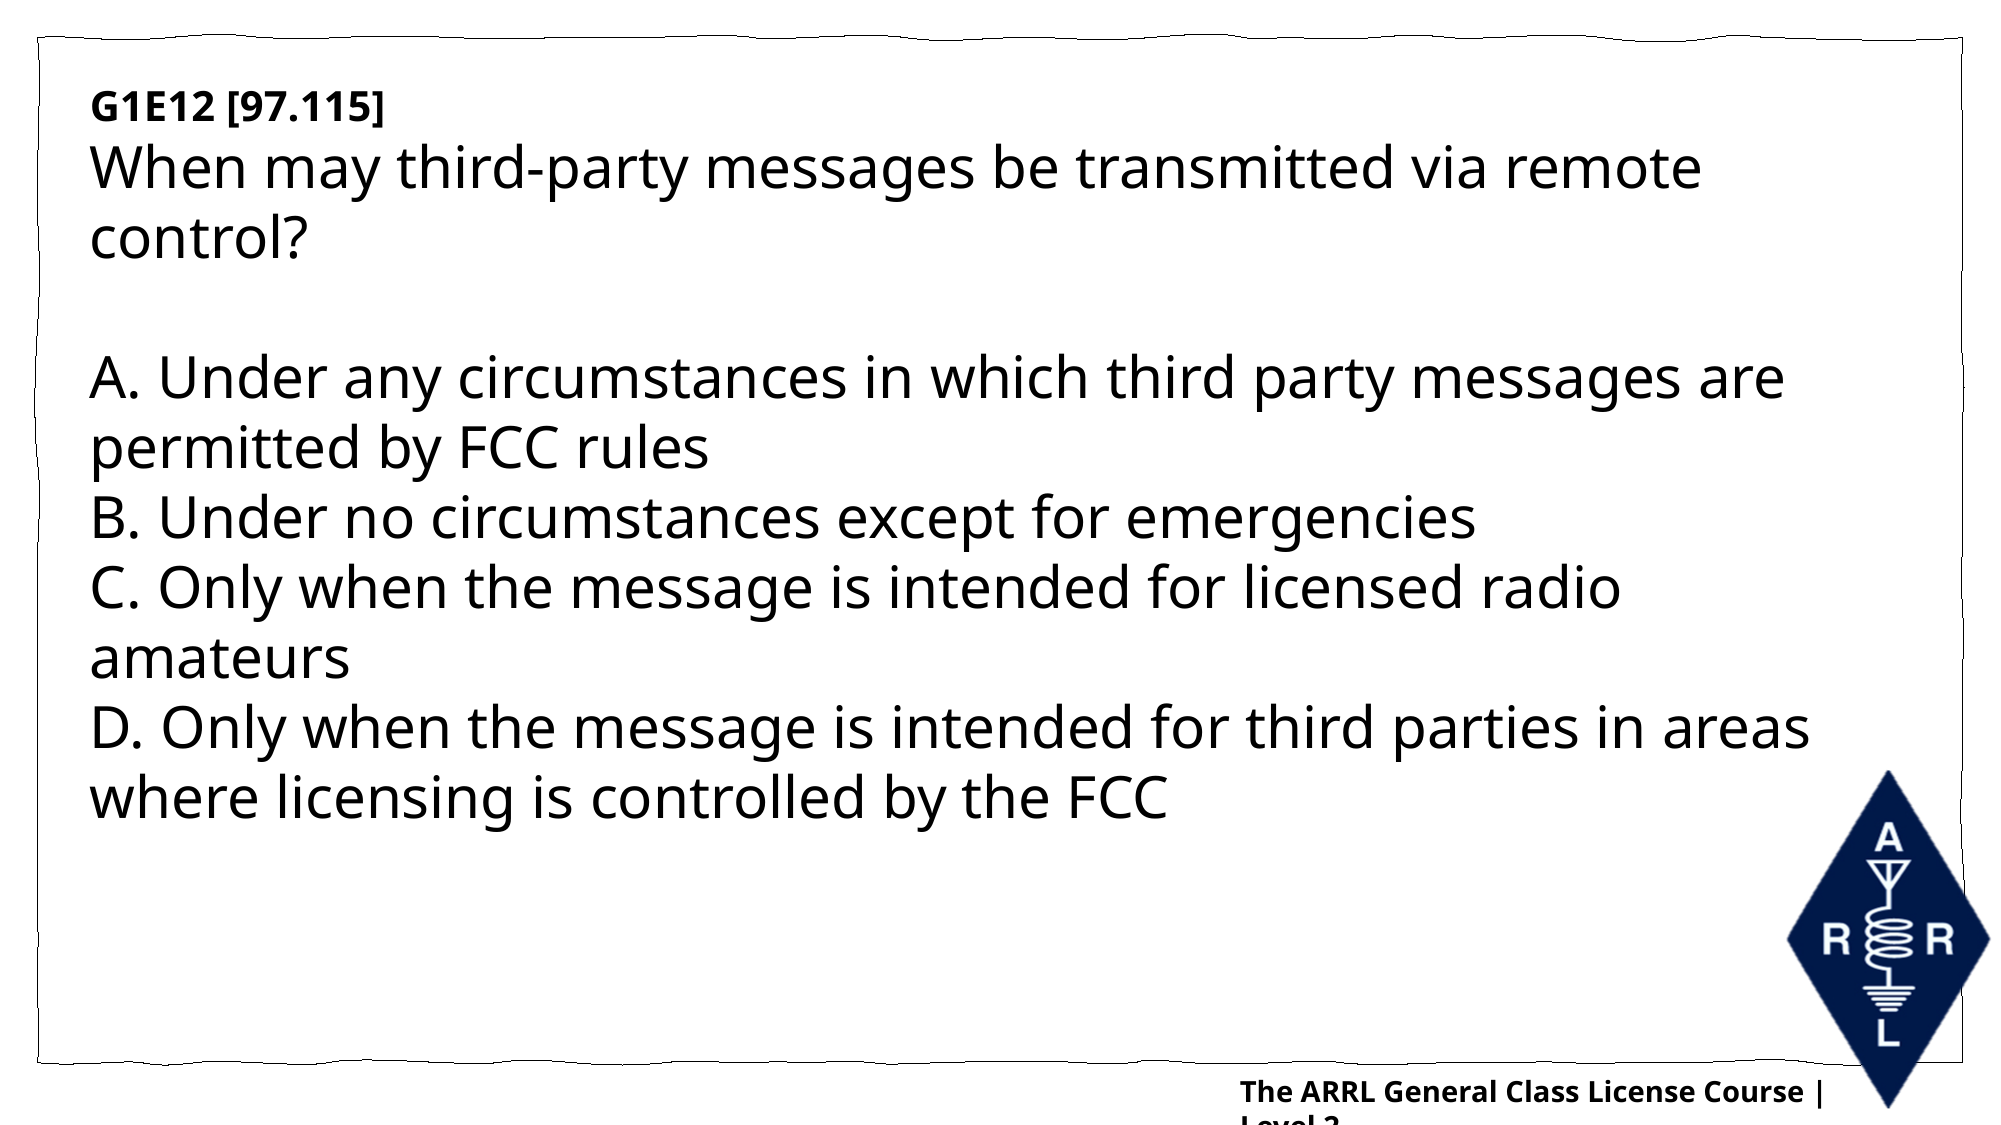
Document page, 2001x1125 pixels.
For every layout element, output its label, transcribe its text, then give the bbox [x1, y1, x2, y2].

text_box G1E12 [97.115] When may third-party messages be transmitted via remote control? A. Under any circumstances in which third party messages are permitted by FCC rules B. Under no circumstances except for emergencies C. Only when the message is intended for licensed radio amateurs D. Only when the message is intended for third parties in areas where licensing is controlled by the FCC [75, 72, 1850, 838]
picture [1773, 752, 1999, 1125]
